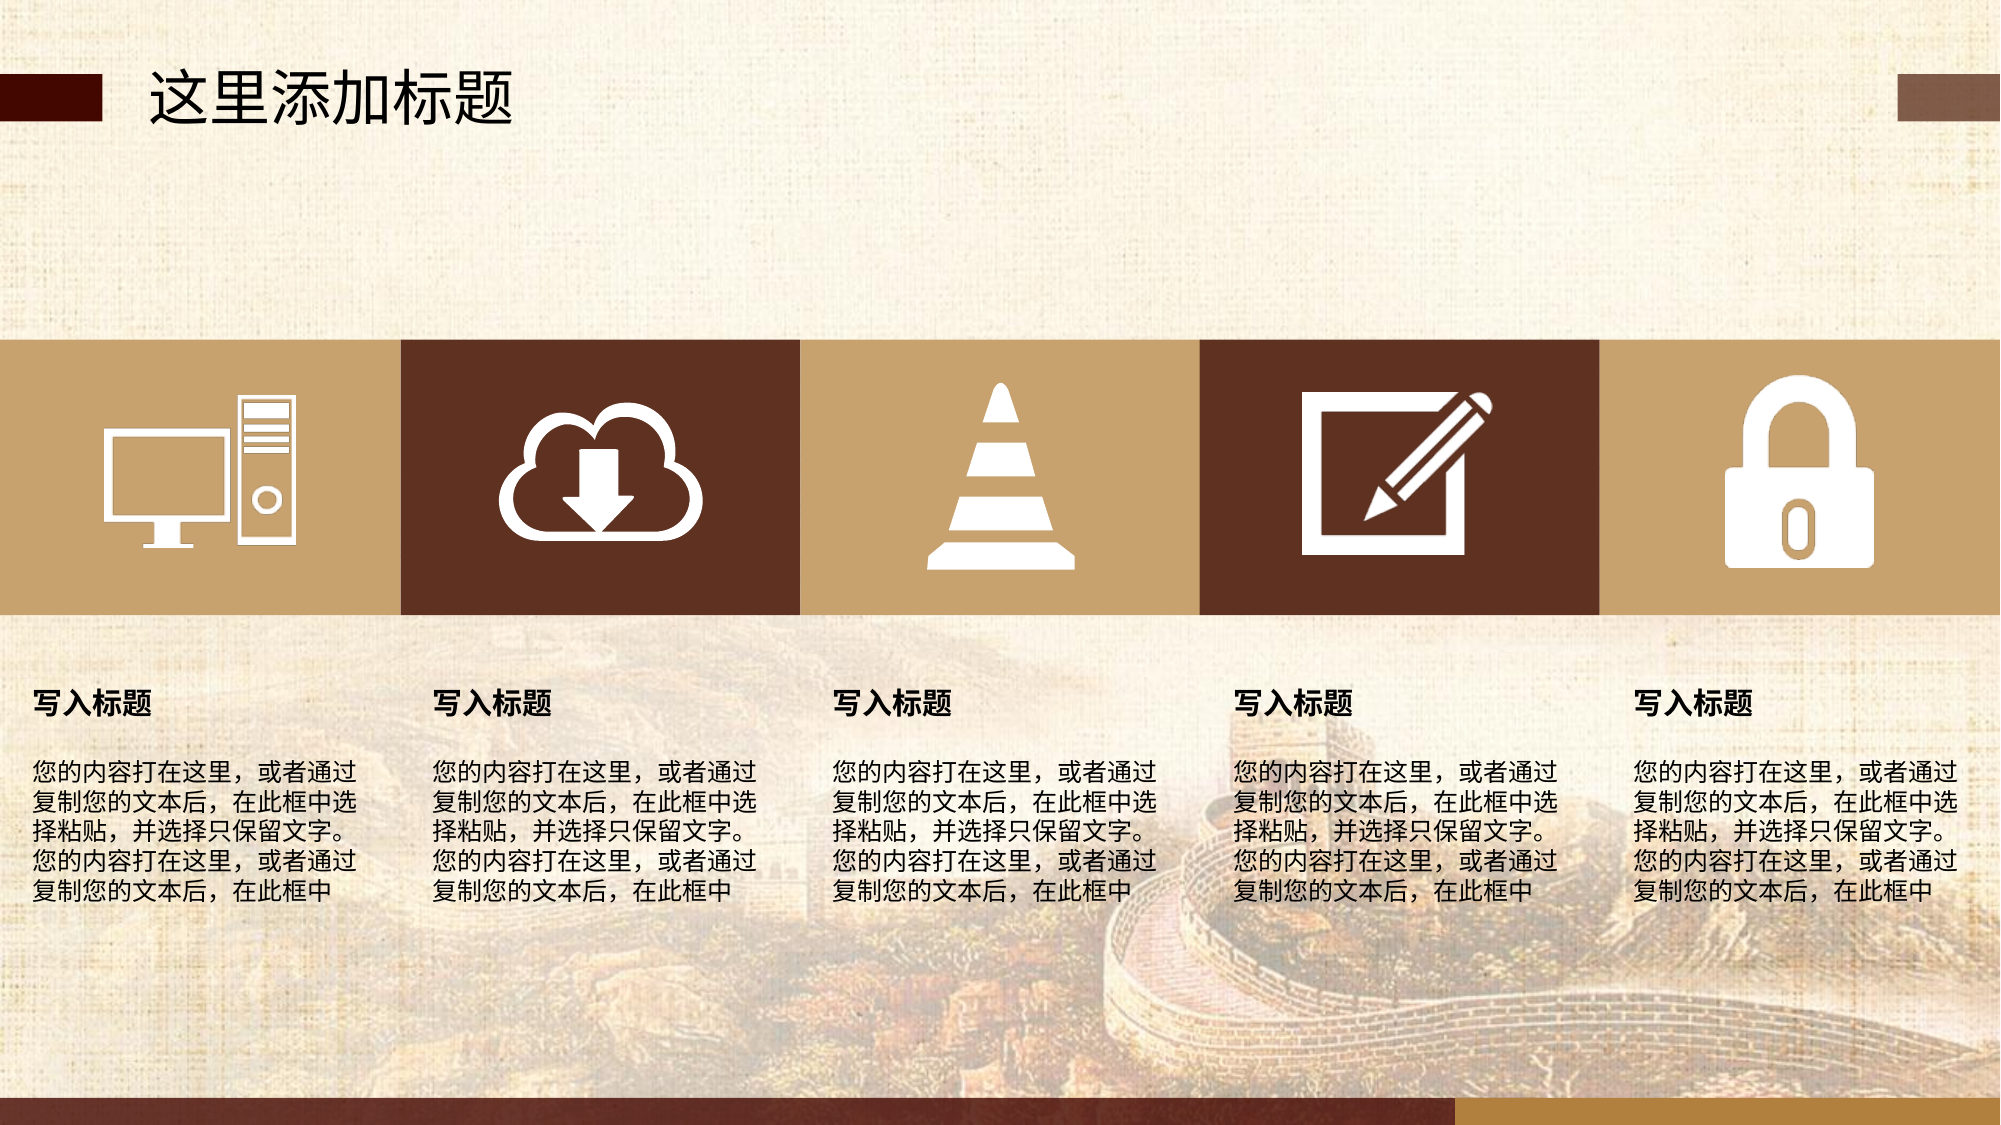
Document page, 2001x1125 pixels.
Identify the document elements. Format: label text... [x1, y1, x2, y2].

text_box [982, 382, 1020, 423]
text_box [0, 73, 103, 122]
text_box [1454, 1097, 2000, 1125]
text_box [1897, 73, 2000, 122]
text_box 写入标题 您的内容打在这里，或者通过复制您的文本后，在此框中选择粘贴，并选择只保留文字。您的内容打在这里，或者通过复制您的文本后，在此框中 [1625, 679, 1975, 911]
picture [1302, 392, 1493, 555]
text_box [498, 402, 703, 541]
picture [1725, 375, 1874, 568]
text_box 写入标题 您的内容打在这里，或者通过复制您的文本后，在此框中选择粘贴，并选择只保留文字。您的内容打在这里，或者通过复制您的文本后，在此框中 [424, 679, 774, 911]
picture [0, 0, 2001, 1125]
text_box 写入标题 您的内容打在这里，或者通过复制您的文本后，在此框中选择粘贴，并选择只保留文字。您的内容打在这里，或者通过复制您的文本后，在此框中 [23, 679, 374, 911]
text_box 写入标题 您的内容打在这里，或者通过复制您的文本后，在此框中选择粘贴，并选择只保留文字。您的内容打在这里，或者通过复制您的文本后，在此框中 [823, 679, 1173, 911]
text_box 这里添加标题 [133, 52, 622, 141]
text_box [400, 339, 800, 616]
picture [104, 395, 296, 548]
text_box [0, 1097, 1454, 1125]
text_box [948, 496, 1053, 531]
text_box [927, 542, 1075, 570]
text_box 写入标题 您的内容打在这里，或者通过复制您的文本后，在此框中选择粘贴，并选择只保留文字。您的内容打在这里，或者通过复制您的文本后，在此框中 [1224, 679, 1575, 911]
text_box [1599, 339, 2000, 616]
text_box [1199, 339, 1599, 616]
text_box [800, 339, 1199, 616]
text_box [0, 339, 400, 616]
text_box [966, 442, 1036, 477]
